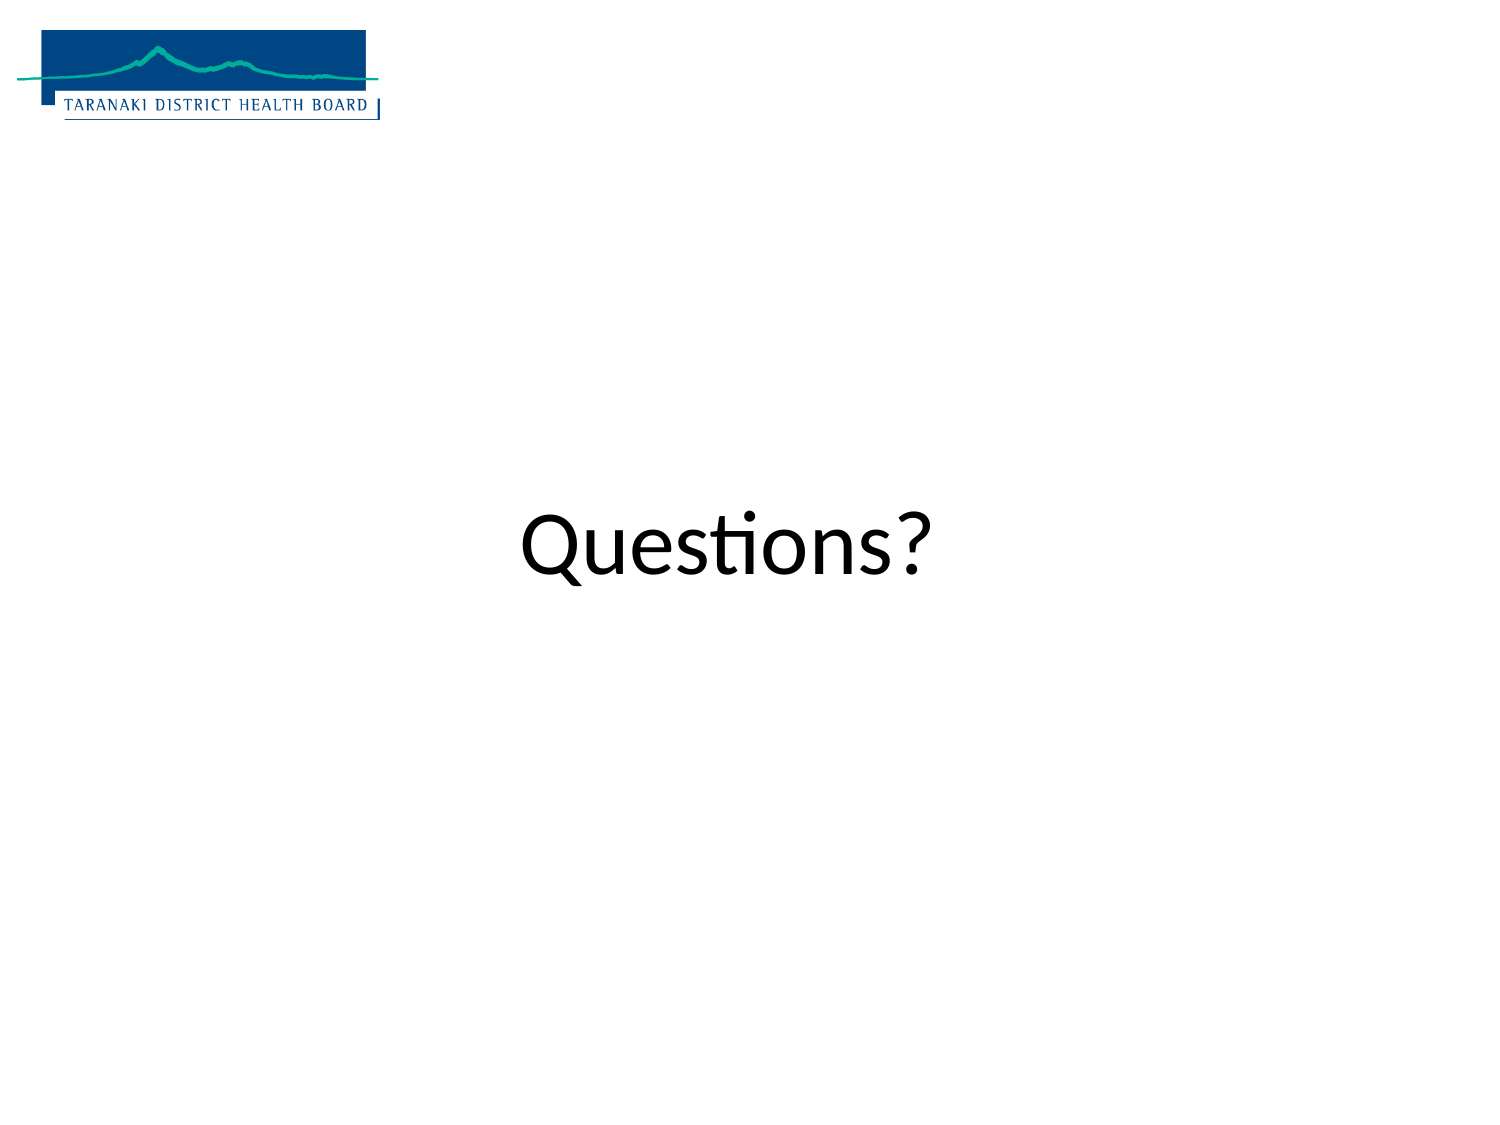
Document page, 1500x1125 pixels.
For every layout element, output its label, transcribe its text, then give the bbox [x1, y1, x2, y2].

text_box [17, 30, 380, 120]
title Questions? [53, 444, 1404, 632]
